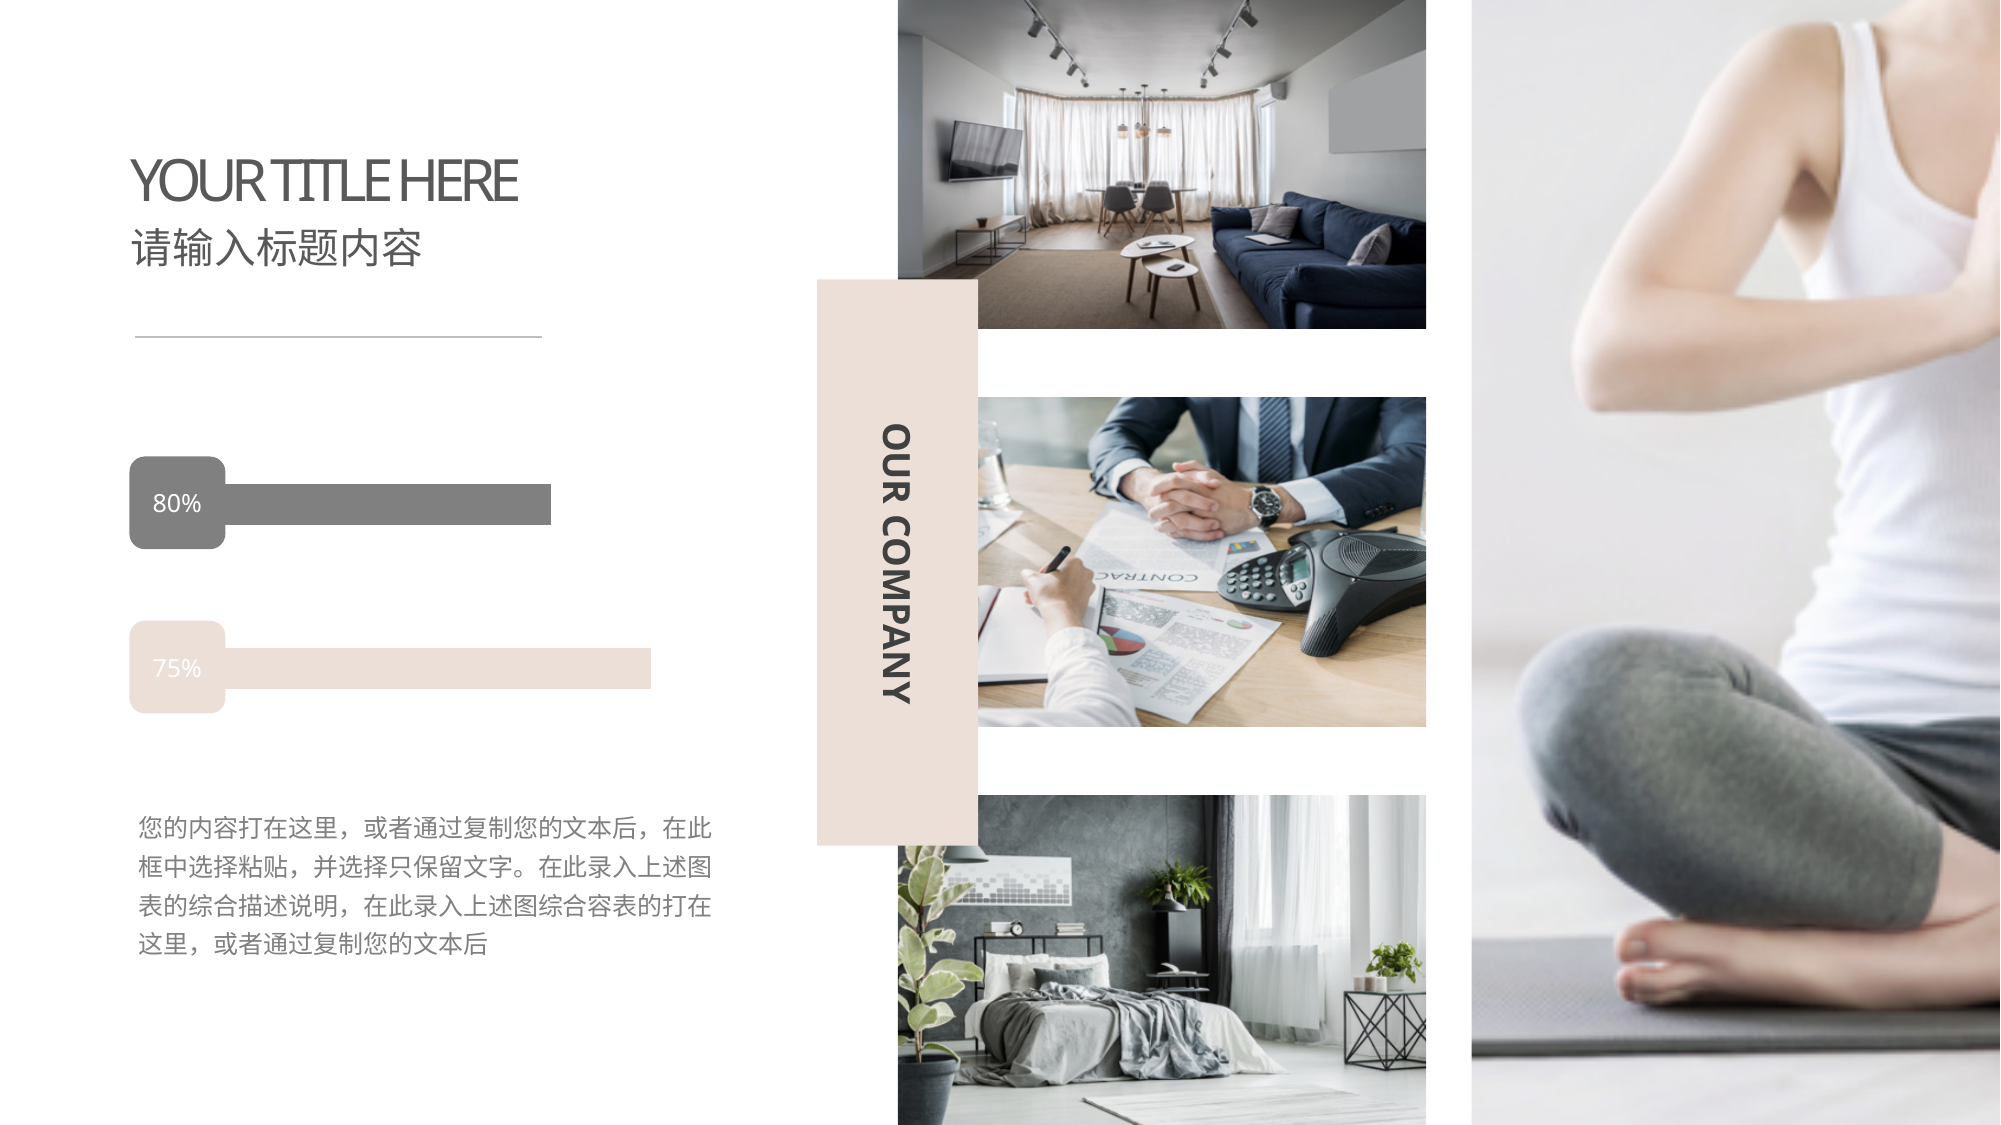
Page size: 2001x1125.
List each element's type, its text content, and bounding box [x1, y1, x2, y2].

text_box [897, 795, 1427, 1125]
text_box [1471, 0, 2000, 1125]
text_box 您的内容打在这里，或者通过复制您的文本后，在此框中选择粘贴，并选择只保留文字。在此录入上述图表的综合描述说明，在此录入上述图综合容表的打在这里，或者通过复制您的文本后 [123, 795, 734, 967]
text_box OUR COMPANY [868, 407, 929, 720]
text_box [897, 0, 1427, 330]
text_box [129, 456, 651, 714]
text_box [116, 135, 919, 280]
text_box [816, 278, 979, 847]
text_box [979, 397, 1427, 728]
